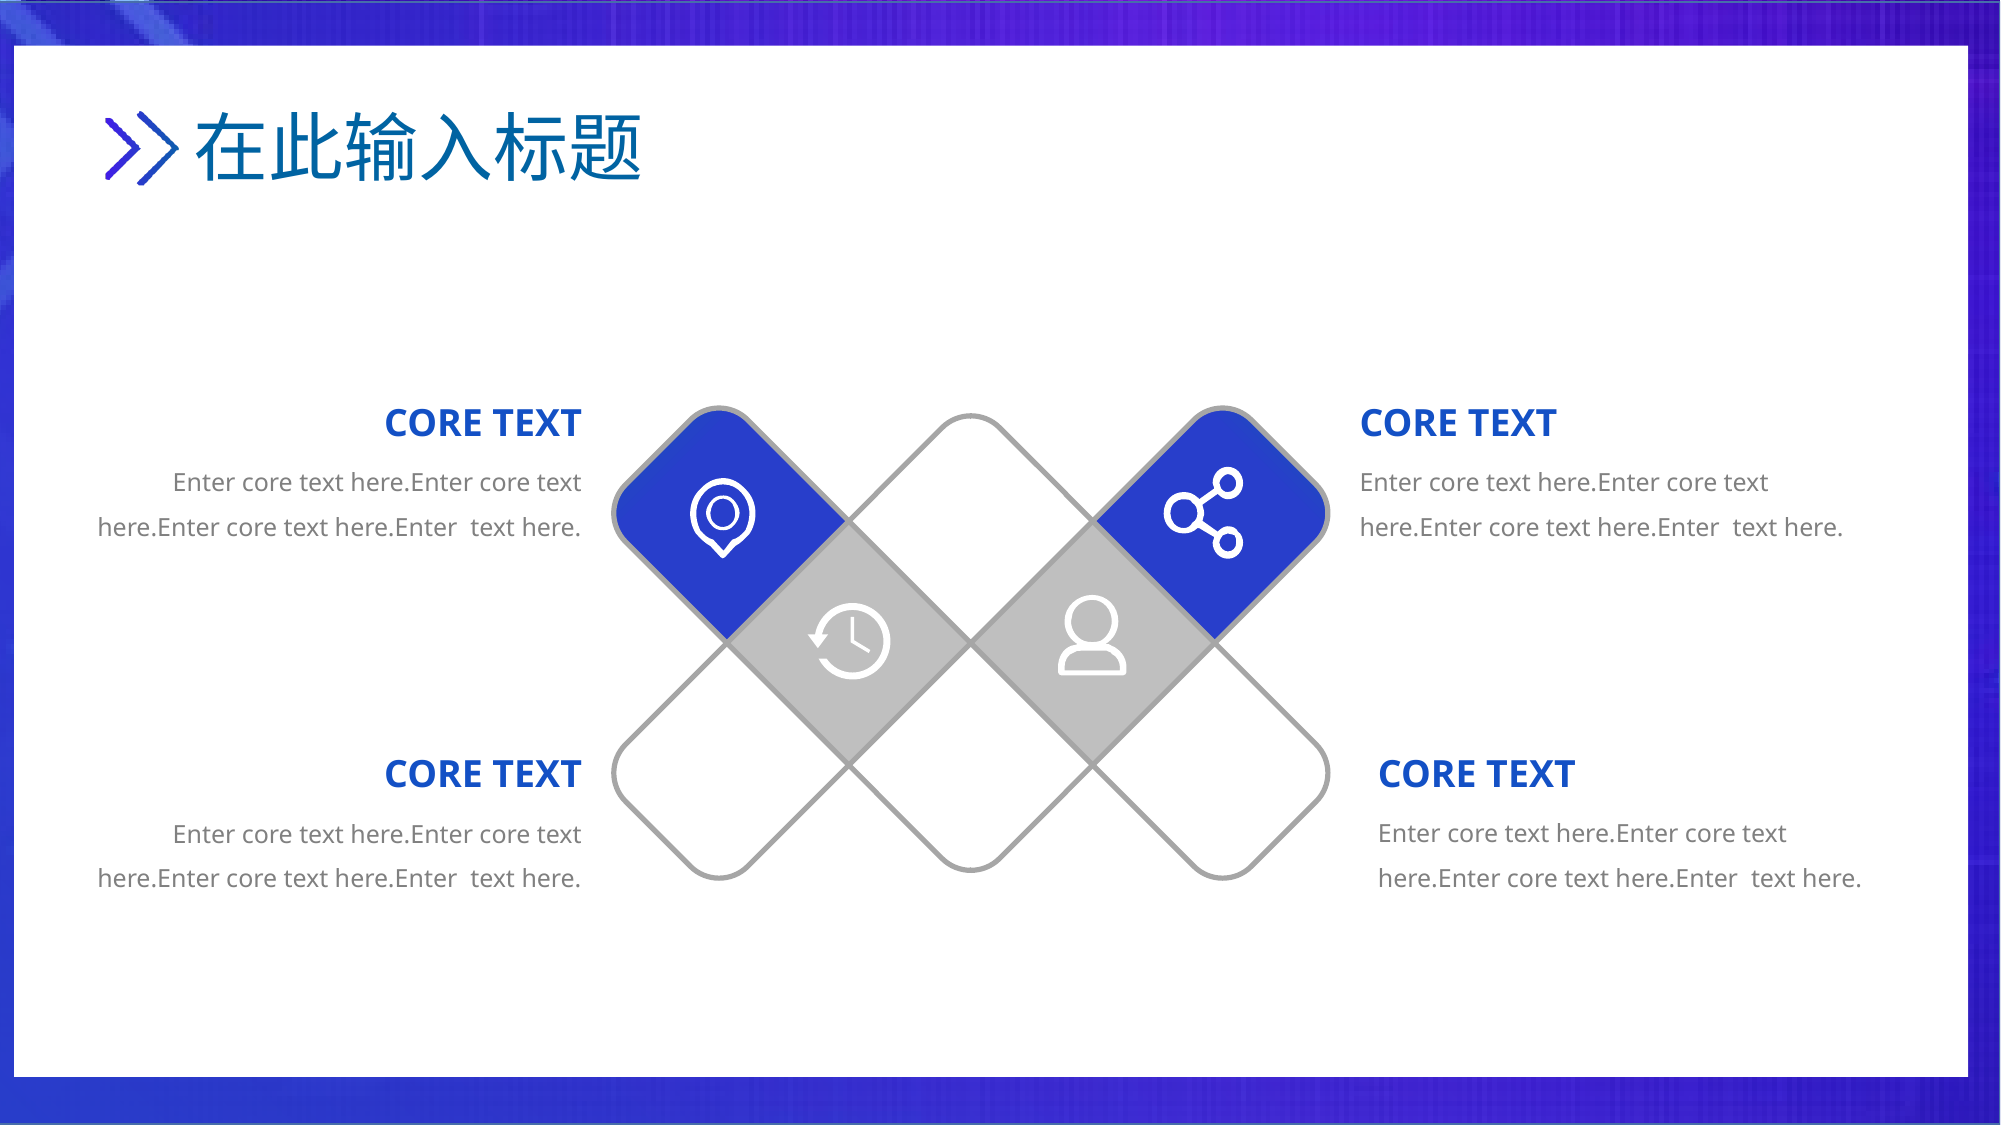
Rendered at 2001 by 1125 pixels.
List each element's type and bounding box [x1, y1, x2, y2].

text_box [60, 99, 1895, 1038]
